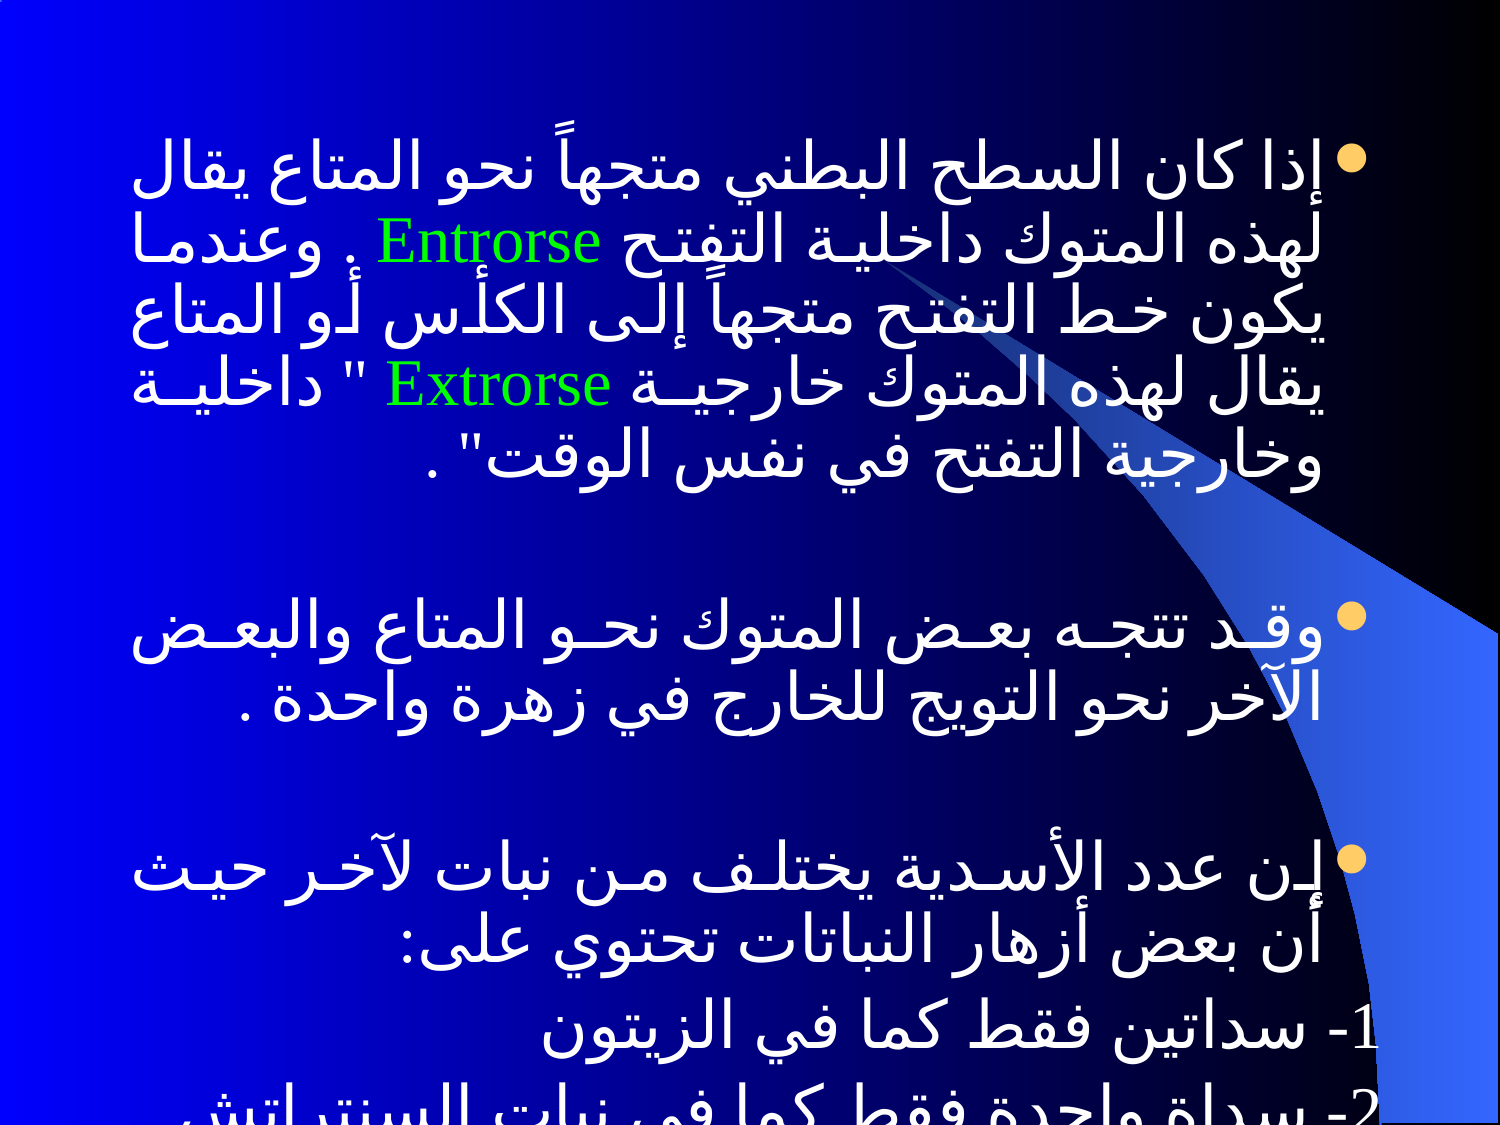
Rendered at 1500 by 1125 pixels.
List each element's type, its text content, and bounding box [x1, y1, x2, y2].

list إذا كان السطح البطني متجهاً نحو المتاع يقال لهذه المتوك داخلية التفتح Entrorse . وعندما يكون خط التفتح متجهاً إلى الكأس أو المتاع يقال لهذه المتوك خارجية Extrorse " داخلية وخارجية التفتح في نفس الوقت" . وقد تتجه بعض المتوك نحو المتاع والبعض الآخر نحو التويج للخارج في زهرة واحدة . إن عدد الأسدية يختلف من نبات لآخر حيث أن بعض أزهار النباتات تحتوي على: 1- سداتين فقط كما في الزيتون 2- سداة واحدة فقط كما في نبات السنتراتش. [99, 124, 1414, 1051]
